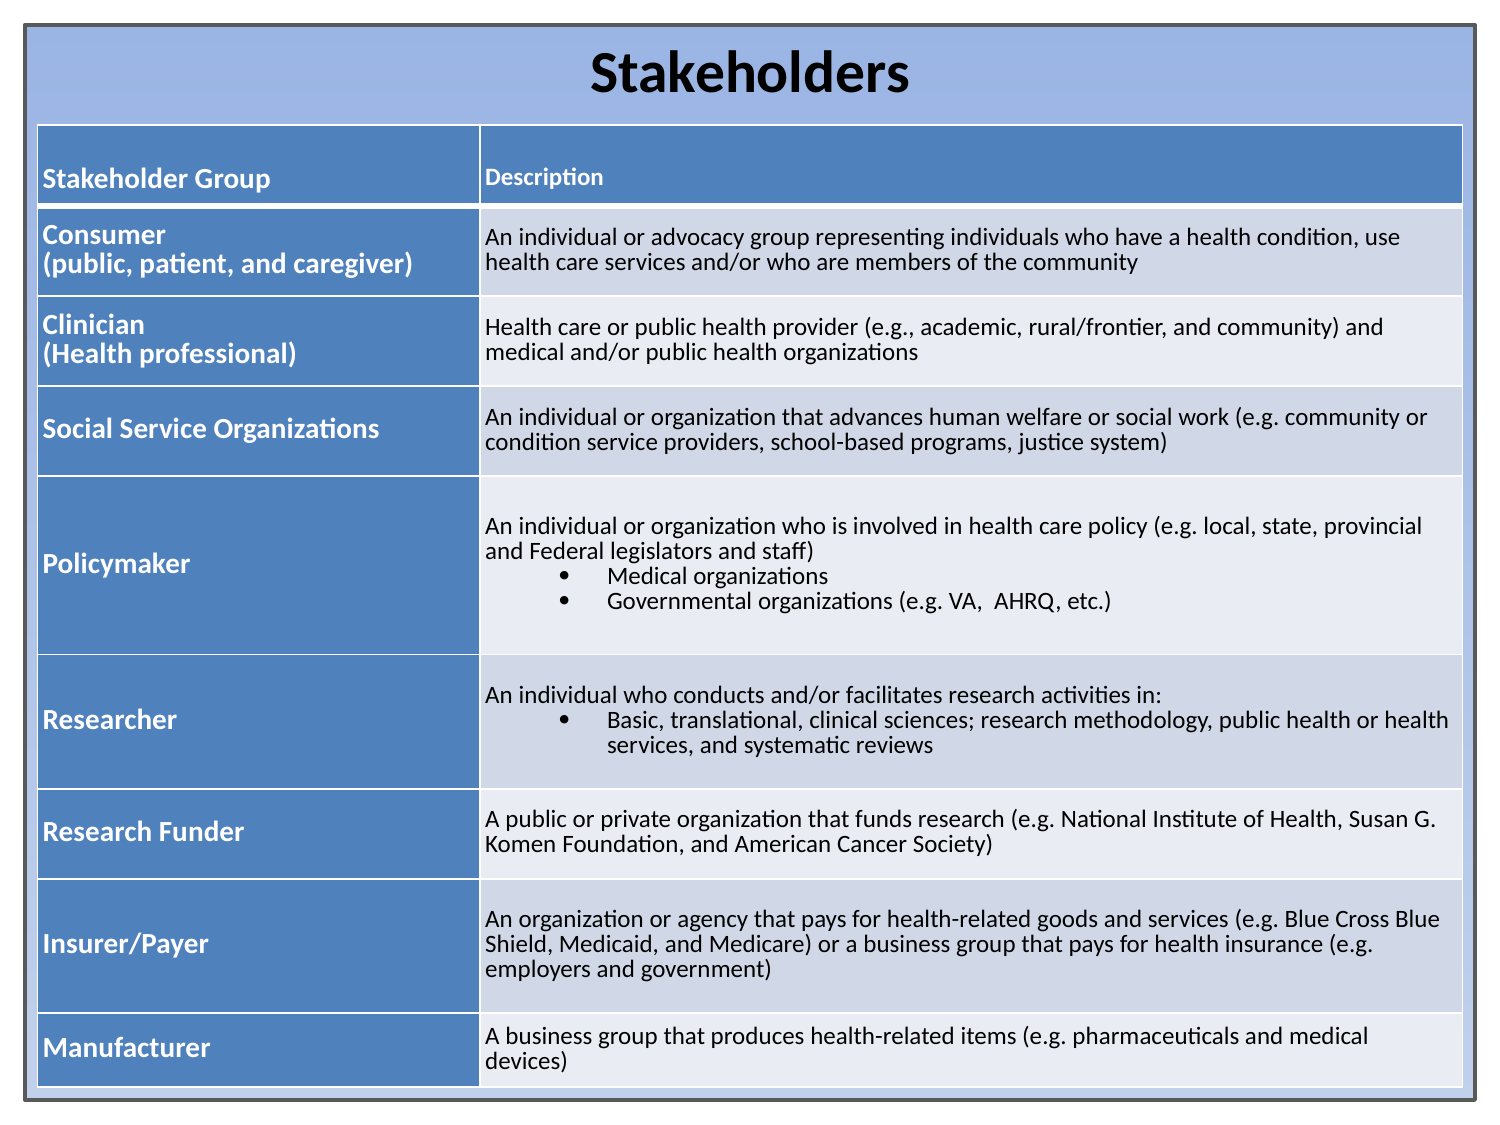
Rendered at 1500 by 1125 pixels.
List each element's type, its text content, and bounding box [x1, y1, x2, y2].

table_cell Health care or public health provider (e.g., academic, rural/frontier, and community) and medical and/or public health organizations [481, 297, 1462, 385]
table_cell Manufacturer [38, 1014, 479, 1086]
table_cell Research Funder [38, 790, 479, 878]
table_header Description [481, 126, 1462, 203]
table_cell Researcher [38, 655, 479, 788]
table_cell Policymaker [38, 477, 479, 654]
title Stakeholders [78, 24, 1422, 113]
table_cell An individual or organization that advances human welfare or social work (e.g. community or condition service providers, school-based programs, justice system) [481, 387, 1462, 475]
table_cell Clinician (Health professional) [38, 297, 479, 385]
table_cell An individual who conducts and/or facilitates research activities in: Basic, translational, clinical sciences; research methodology, public health or health services, and systematic reviews [481, 655, 1462, 788]
table_cell Insurer/Payer [38, 880, 479, 1012]
table_cell An organization or agency that pays for health-related goods and services (e.g. Blue Cross Blue Shield, Medicaid, and Medicare) or a business group that pays for health insurance (e.g. employers and government) [481, 880, 1462, 1012]
table_cell Consumer (public, patient, and caregiver) [38, 209, 479, 295]
table_cell A business group that produces health-related items (e.g. pharmaceuticals and medical devices) [481, 1014, 1462, 1086]
table_header Stakeholder Group [38, 126, 479, 203]
table_cell Social Service Organizations [38, 387, 479, 475]
table_cell A public or private organization that funds research (e.g. National Institute of Health, Susan G. Komen Foundation, and American Cancer Society) [481, 790, 1462, 878]
table_cell An individual or organization who is involved in health care policy (e.g. local, state, provincial and Federal legislators and staff) Medical organizations Governmental organizations (e.g. VA, AHRQ, etc.) [481, 477, 1462, 654]
table_cell An individual or advocacy group representing individuals who have a health condition, use health care services and/or who are members of the community [481, 209, 1462, 295]
